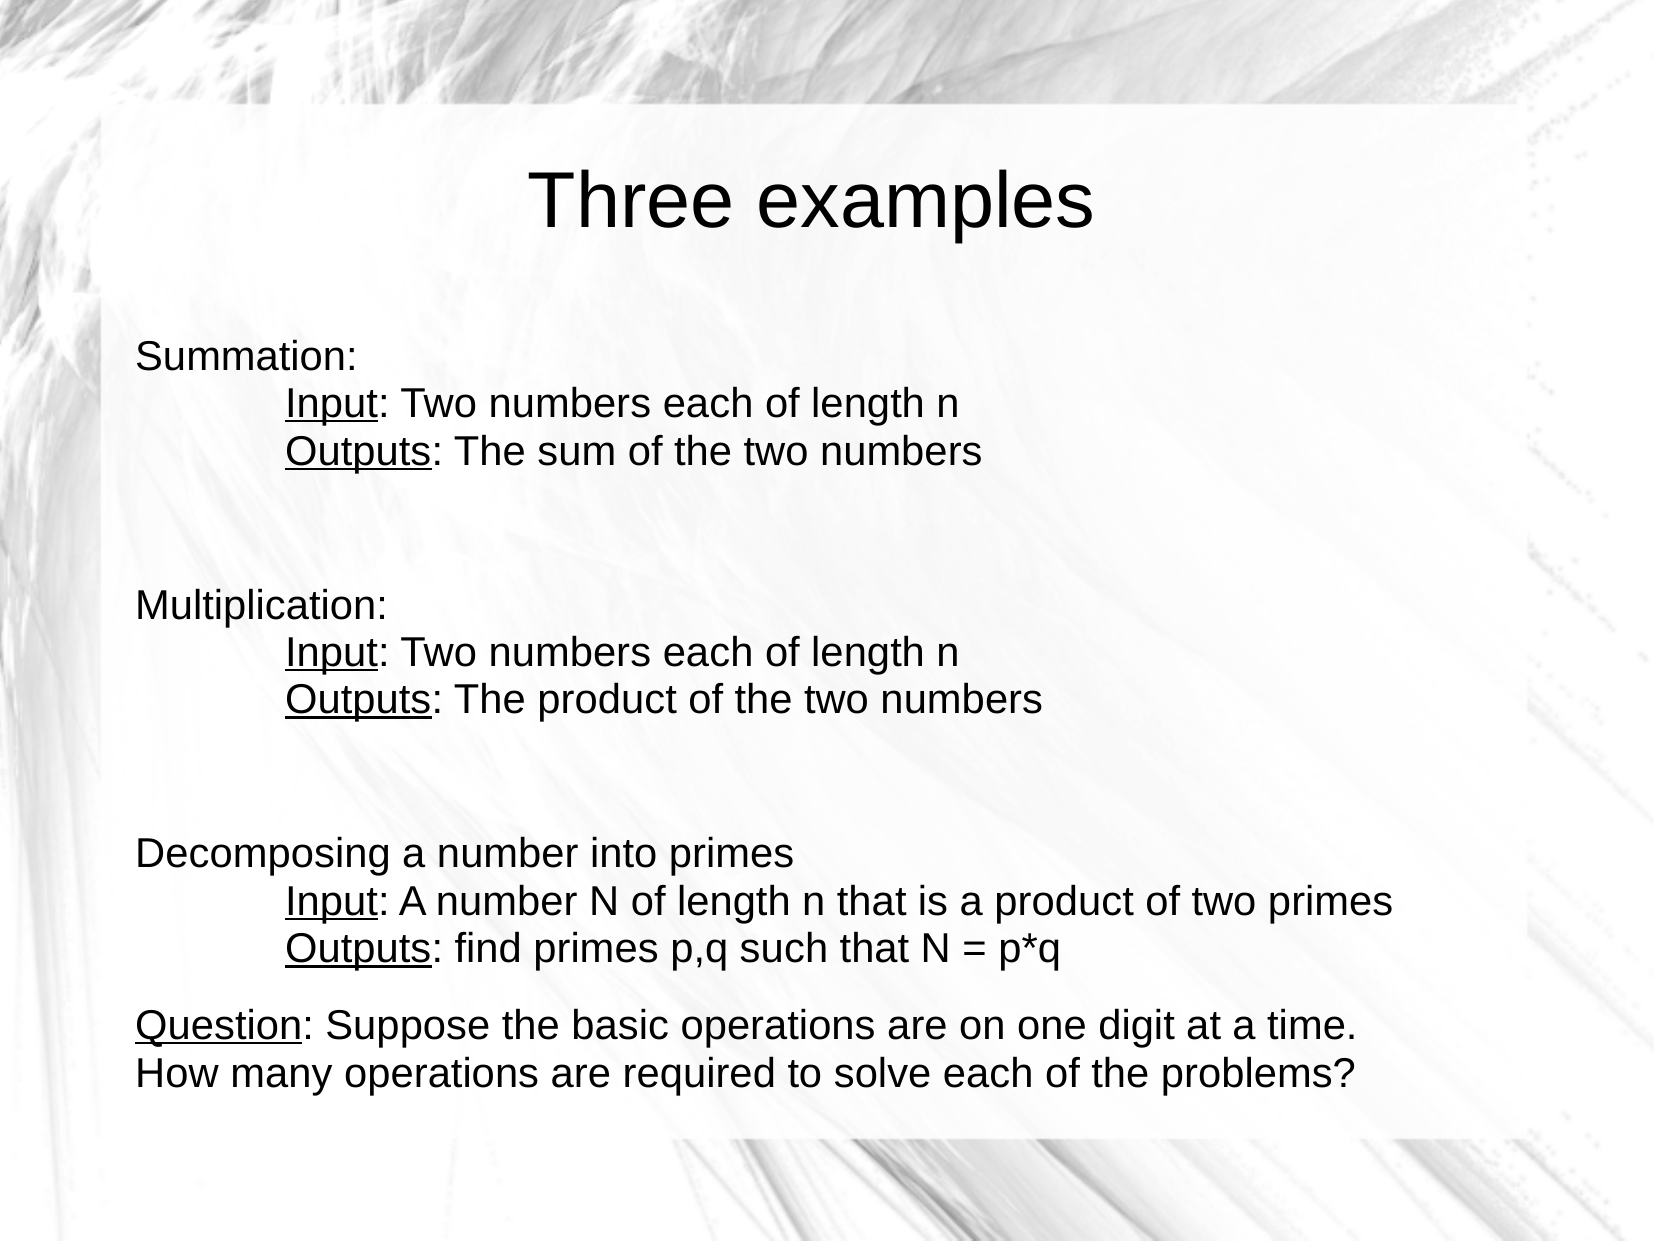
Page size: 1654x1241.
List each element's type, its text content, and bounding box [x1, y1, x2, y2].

list Summation: Input: Two numbers each of length n Outputs: The sum of the two numbers Multiplication: Input: Two numbers each of length n Outputs: The product of the two numbers Decomposing a number into primes Input: A number N of length n that is a product of two primes Outputs: find primes p,q such that N = p*q Question: Suppose the basic operations are on one digit at a time. How many operations are required to solve each of the problems? [118, 332, 1571, 1121]
picture [0, 0, 1654, 1241]
title Three examples [118, 93, 1506, 299]
